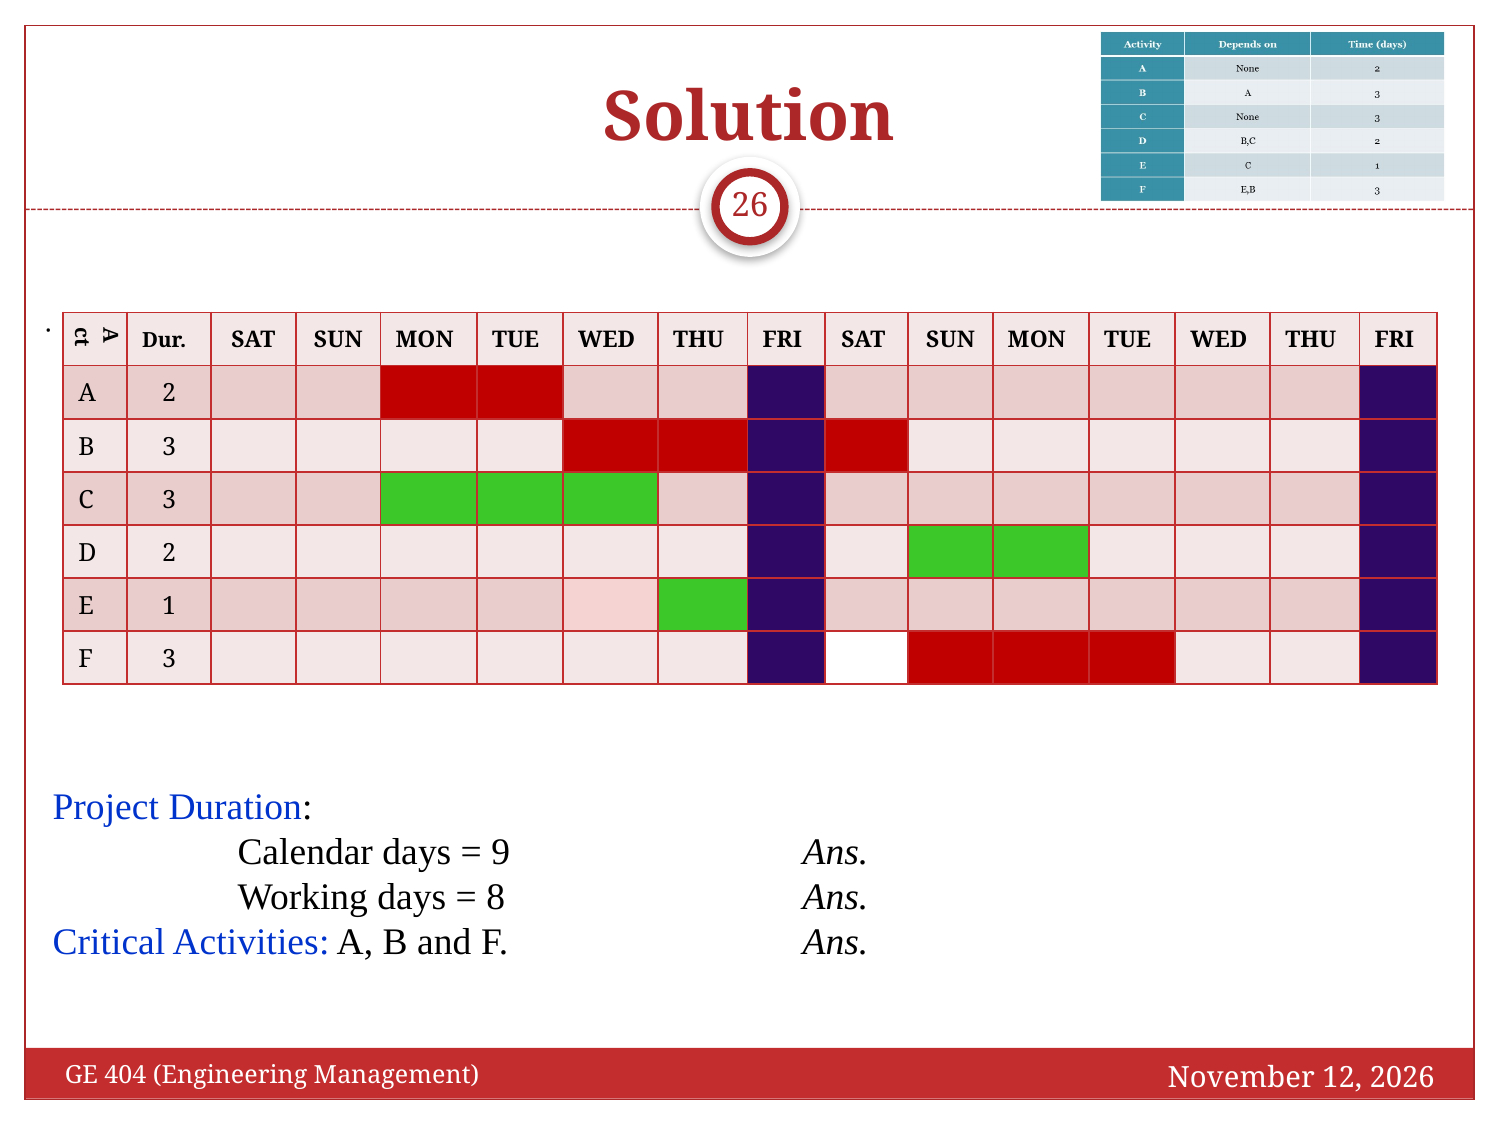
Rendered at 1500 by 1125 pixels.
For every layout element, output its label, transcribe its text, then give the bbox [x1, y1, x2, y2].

table_cell [212, 473, 295, 524]
table_cell [381, 420, 476, 471]
table_cell [381, 366, 476, 418]
table_cell [1360, 526, 1436, 577]
table_cell [1271, 366, 1359, 418]
table_cell [564, 420, 657, 471]
table_cell [297, 632, 380, 683]
table_cell [564, 366, 657, 418]
table_cell [748, 526, 824, 577]
table_cell [1360, 473, 1436, 524]
table_cell [212, 632, 295, 683]
table_cell A [64, 366, 126, 418]
table_cell [478, 366, 562, 418]
table_header FRI [1360, 313, 1436, 365]
table_cell [909, 473, 992, 524]
table_cell [748, 579, 824, 630]
table_cell [1360, 366, 1436, 418]
table_cell [1090, 473, 1174, 524]
table_cell [381, 526, 476, 577]
table_header WED [1176, 313, 1269, 365]
table_cell [564, 579, 657, 630]
table_cell [212, 366, 295, 418]
table_cell [826, 526, 907, 577]
table_cell [748, 366, 824, 418]
table_cell [1271, 420, 1359, 471]
table_cell [994, 366, 1088, 418]
table_cell [826, 473, 907, 524]
table_cell E [64, 579, 126, 630]
table_cell [909, 526, 992, 577]
table_cell [1176, 579, 1269, 630]
footer GE 404 (Engineering Management) [50, 1051, 638, 1112]
table_cell [1271, 526, 1359, 577]
table_header TUE [1090, 313, 1174, 365]
table_header SUN [297, 313, 380, 365]
table_cell [1271, 473, 1359, 524]
table_header MON [381, 313, 476, 365]
table_cell [1090, 526, 1174, 577]
table_cell [659, 473, 747, 524]
table_cell C [64, 473, 126, 524]
table_cell 2 [128, 366, 210, 418]
table_cell [1176, 632, 1269, 683]
table_cell [1176, 473, 1269, 524]
table_cell [826, 632, 907, 683]
table_header THU [659, 313, 747, 365]
table_cell [1090, 579, 1174, 630]
table_cell [994, 473, 1088, 524]
table_cell [748, 420, 824, 471]
table_cell [297, 420, 380, 471]
table_cell [1360, 420, 1436, 471]
table_header Act. [64, 313, 126, 365]
table_cell 3 [128, 420, 210, 471]
table_cell [1090, 366, 1174, 418]
table_cell [1360, 579, 1436, 630]
table_cell [212, 526, 295, 577]
table_header MON [994, 313, 1088, 365]
table_cell [1271, 632, 1359, 683]
table_cell D [64, 526, 126, 577]
table_cell 3 [128, 473, 210, 524]
slide_number 26 [712, 169, 788, 243]
table_cell [1360, 632, 1436, 683]
table_cell [212, 579, 295, 630]
table_cell [478, 526, 562, 577]
table_cell [564, 632, 657, 683]
table_cell [994, 632, 1088, 683]
table_cell [659, 420, 747, 471]
table_cell [1176, 526, 1269, 577]
table_cell [659, 632, 747, 683]
table_cell [478, 420, 562, 471]
table_cell [297, 473, 380, 524]
table_cell [478, 473, 562, 524]
table_cell [994, 579, 1088, 630]
table_cell [1271, 579, 1359, 630]
table_cell 2 [128, 526, 210, 577]
table_cell [1176, 420, 1269, 471]
table_cell [564, 473, 657, 524]
table_header FRI [748, 313, 824, 365]
table_cell [381, 473, 476, 524]
table_cell 1 [128, 579, 210, 630]
table_cell [478, 579, 562, 630]
table_cell [748, 632, 824, 683]
table_cell [994, 526, 1088, 577]
table_header SUN [909, 313, 992, 365]
table_cell [297, 366, 380, 418]
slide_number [950, 1050, 1450, 1111]
table_cell [909, 632, 992, 683]
text_box Project Duration: Calendar days = 9 Ans. Working days = 8 Ans. Critical Activities: A, B and F. Ans. [37, 774, 913, 970]
title Solution [49, 37, 1093, 162]
table_cell [909, 579, 992, 630]
table_cell [564, 526, 657, 577]
table_cell [212, 420, 295, 471]
table_cell [297, 579, 380, 630]
table_cell [659, 526, 747, 577]
table_cell [1176, 366, 1269, 418]
table_cell [994, 420, 1088, 471]
table_cell [478, 632, 562, 683]
table_header SAT [826, 313, 907, 365]
table_cell [826, 579, 907, 630]
table_cell [1090, 632, 1174, 683]
table_cell [1090, 420, 1174, 471]
picture [1099, 31, 1447, 202]
table_cell [381, 632, 476, 683]
table_header WED [564, 313, 657, 365]
table_header THU [1271, 313, 1359, 365]
table_header TUE [478, 313, 562, 365]
table_cell [826, 420, 907, 471]
table_cell [381, 579, 476, 630]
table_header Dur. [128, 313, 210, 365]
table_cell 3 [128, 632, 210, 683]
table_cell [297, 526, 380, 577]
table_cell [659, 579, 747, 630]
table_cell [909, 366, 992, 418]
table_cell [659, 366, 747, 418]
table_cell [909, 420, 992, 471]
table_header SAT [212, 313, 295, 365]
table_cell [748, 473, 824, 524]
table_cell F [64, 632, 126, 683]
table_cell B [64, 420, 126, 471]
table_cell [826, 366, 907, 418]
